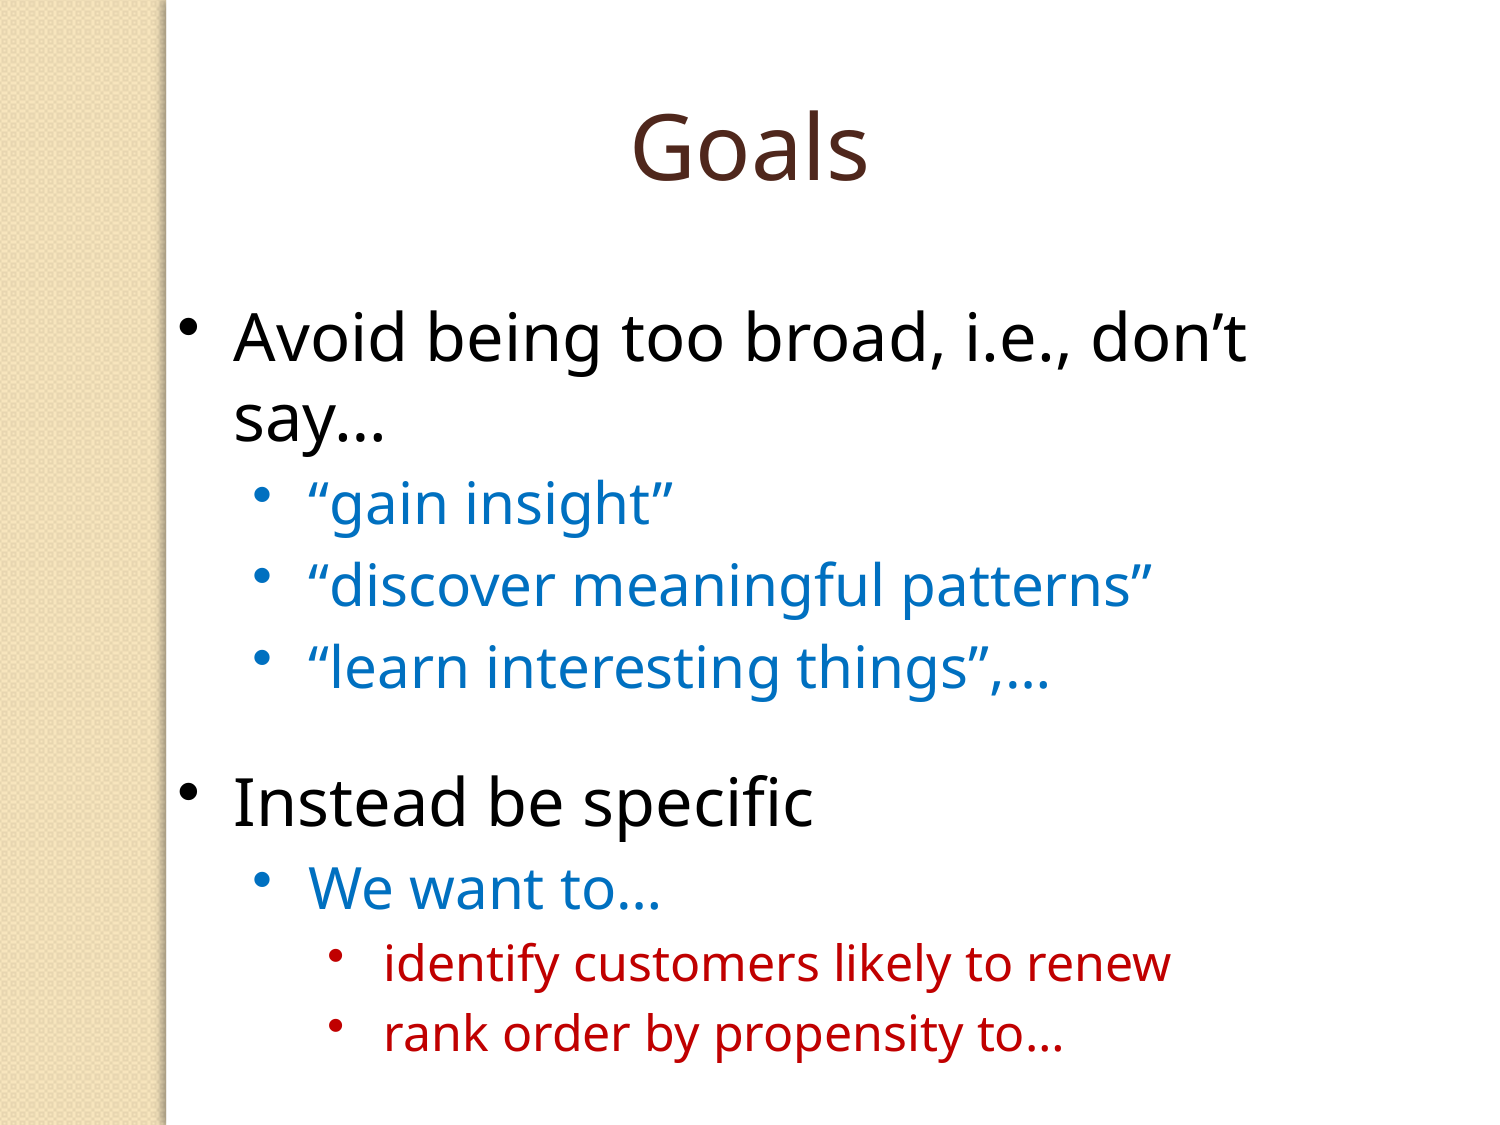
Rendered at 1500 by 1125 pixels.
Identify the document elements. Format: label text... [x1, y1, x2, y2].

text_box Goals [112, 50, 1388, 238]
text_box Avoid being too broad, i.e., don’t say… “gain insight” “discover meaningful patterns” “learn interesting things”,… Instead be specific We want to… identify customers likely to renew rank order by propensity to… [162, 287, 1388, 950]
